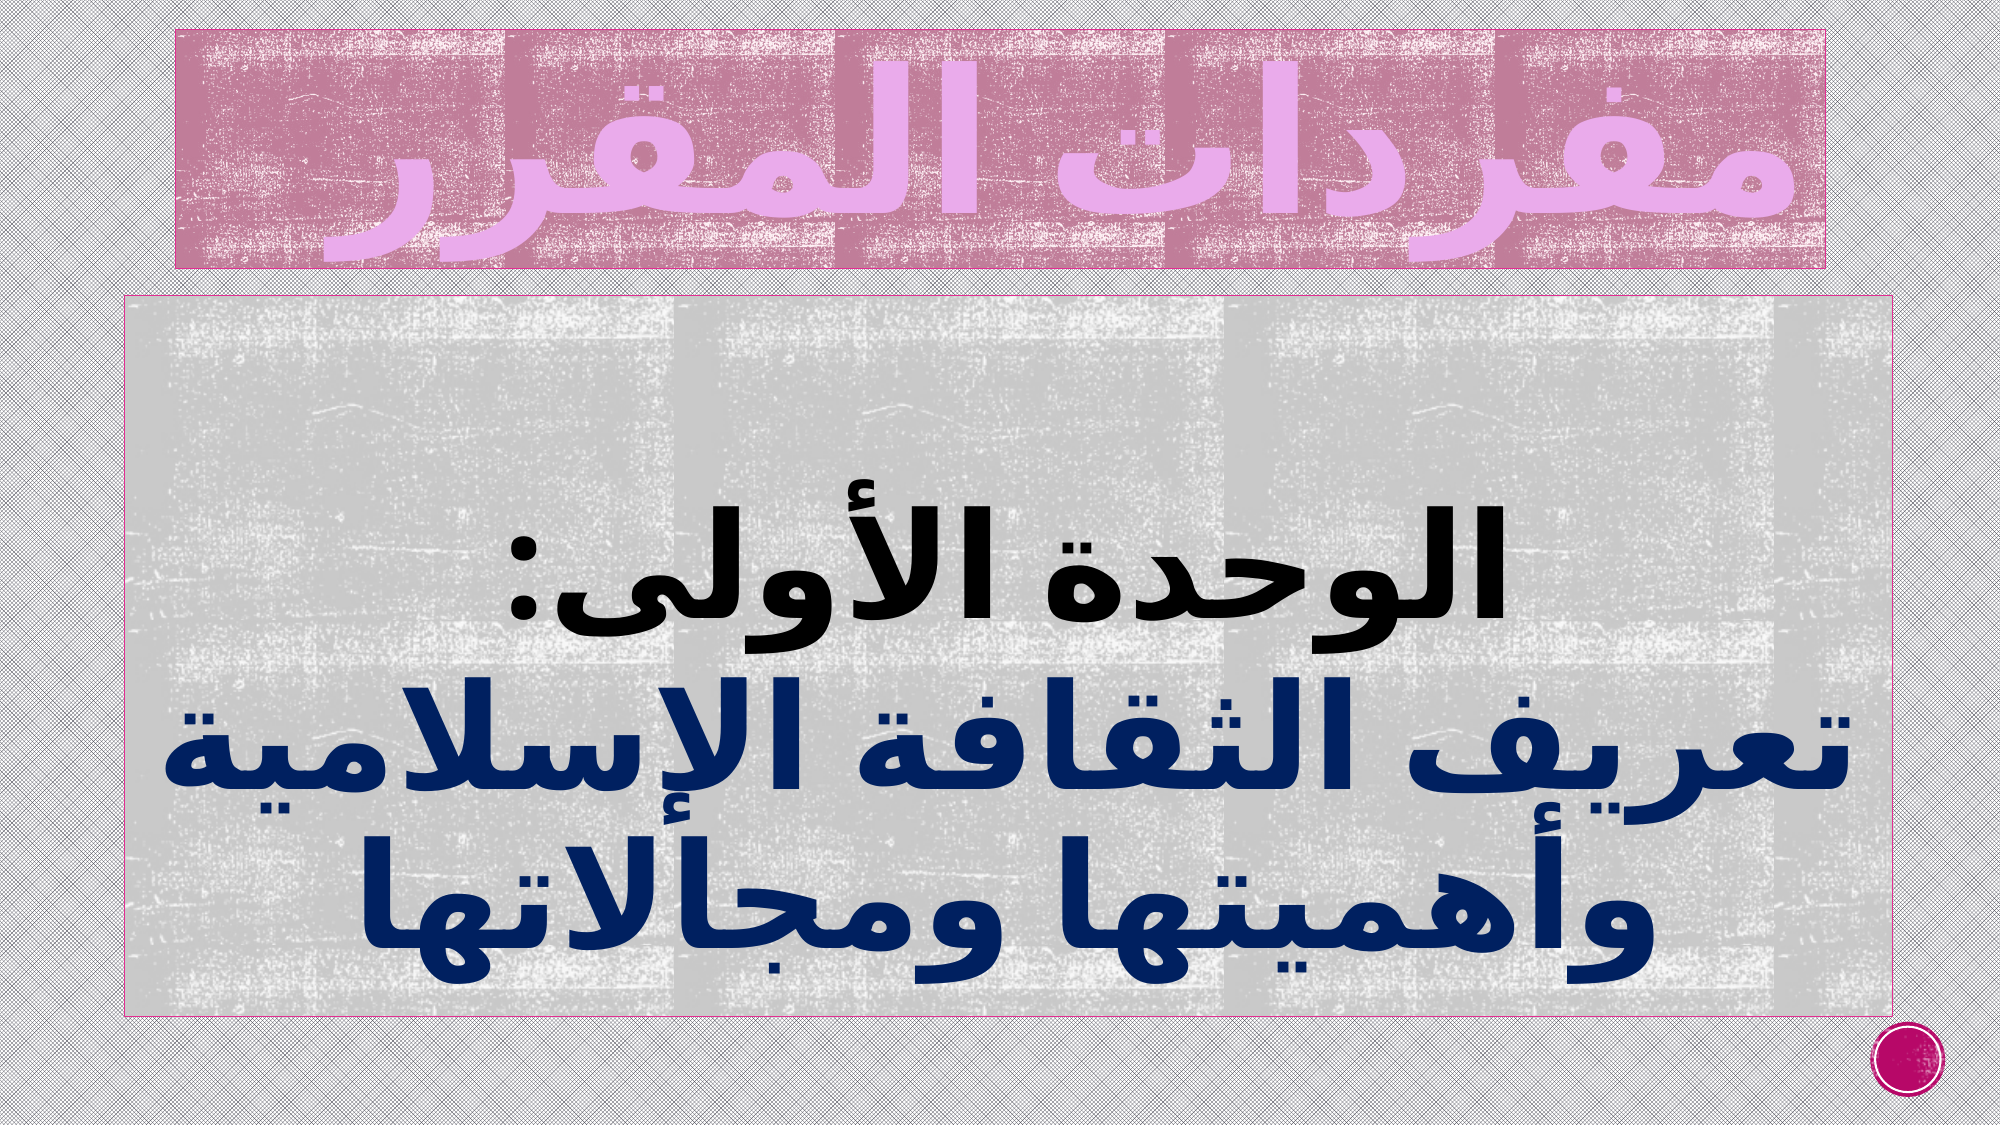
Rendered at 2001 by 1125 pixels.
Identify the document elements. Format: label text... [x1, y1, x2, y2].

title مفردات المقرر [175, 29, 1826, 269]
list الوحدة الأولى: تعريف الثقافة الإسلامية وأهميتها ومجالاتها [124, 295, 1893, 1017]
